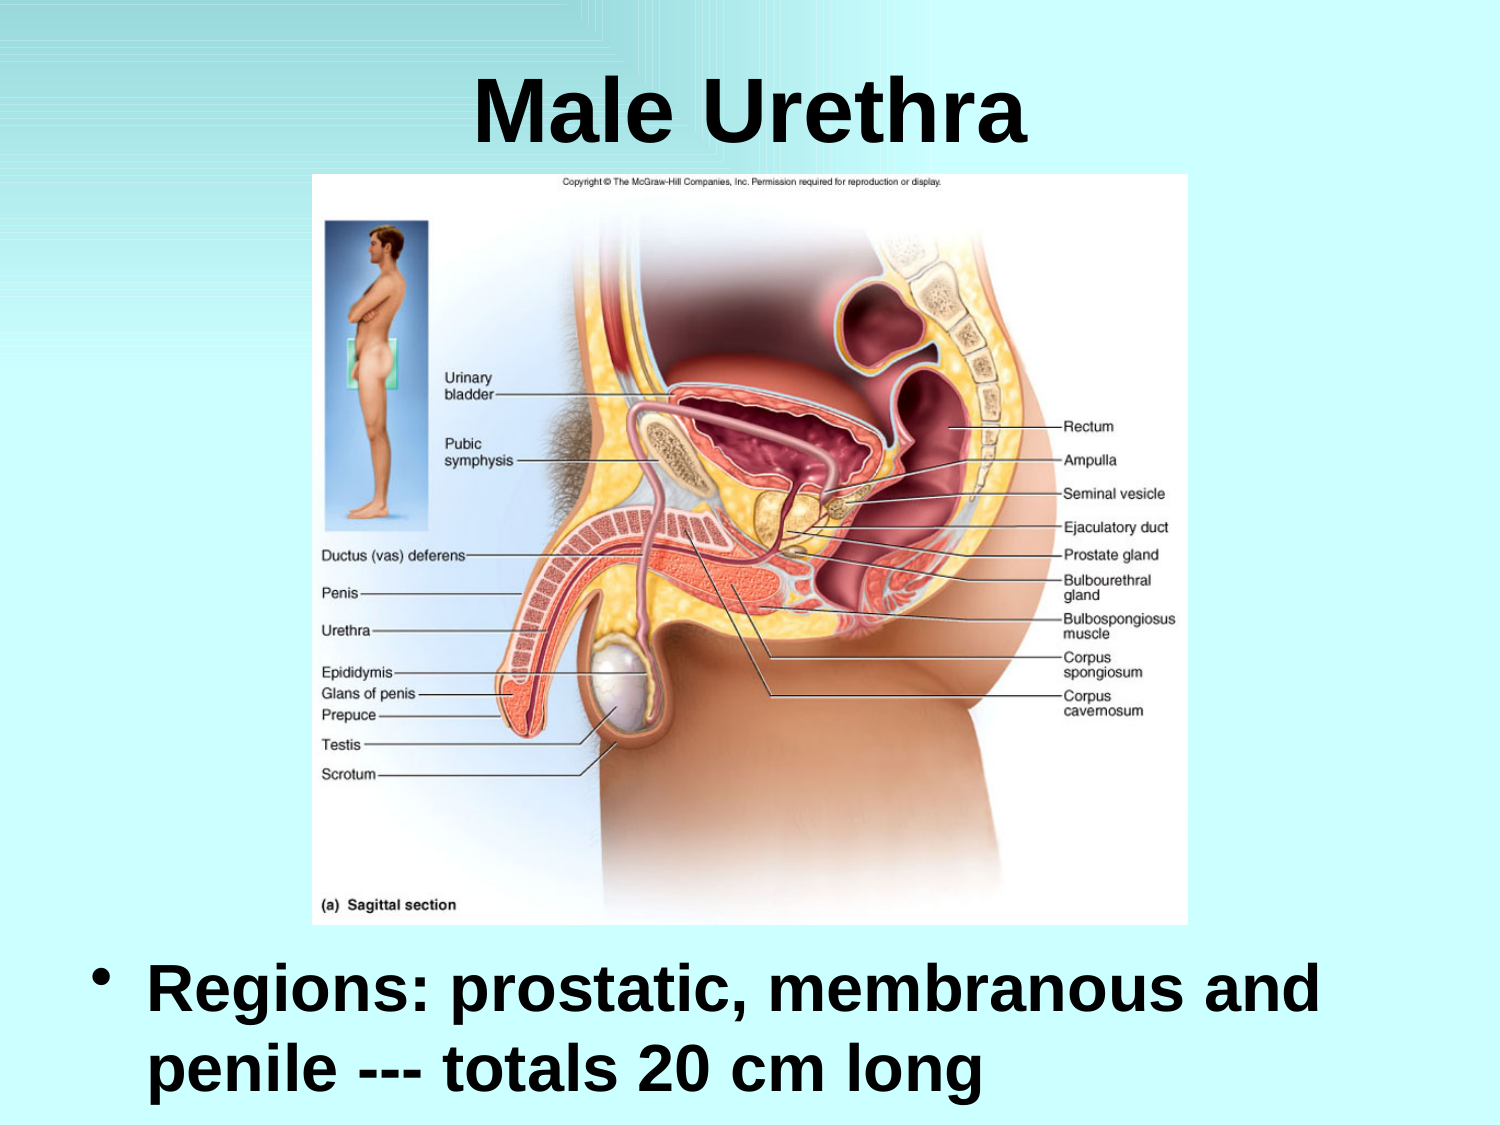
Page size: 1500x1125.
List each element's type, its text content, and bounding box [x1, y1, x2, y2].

title Male Urethra [0, 12, 1500, 201]
picture [312, 174, 1188, 926]
list Regions: prostatic, membranous and penile --- totals 20 cm long [74, 937, 1401, 1116]
